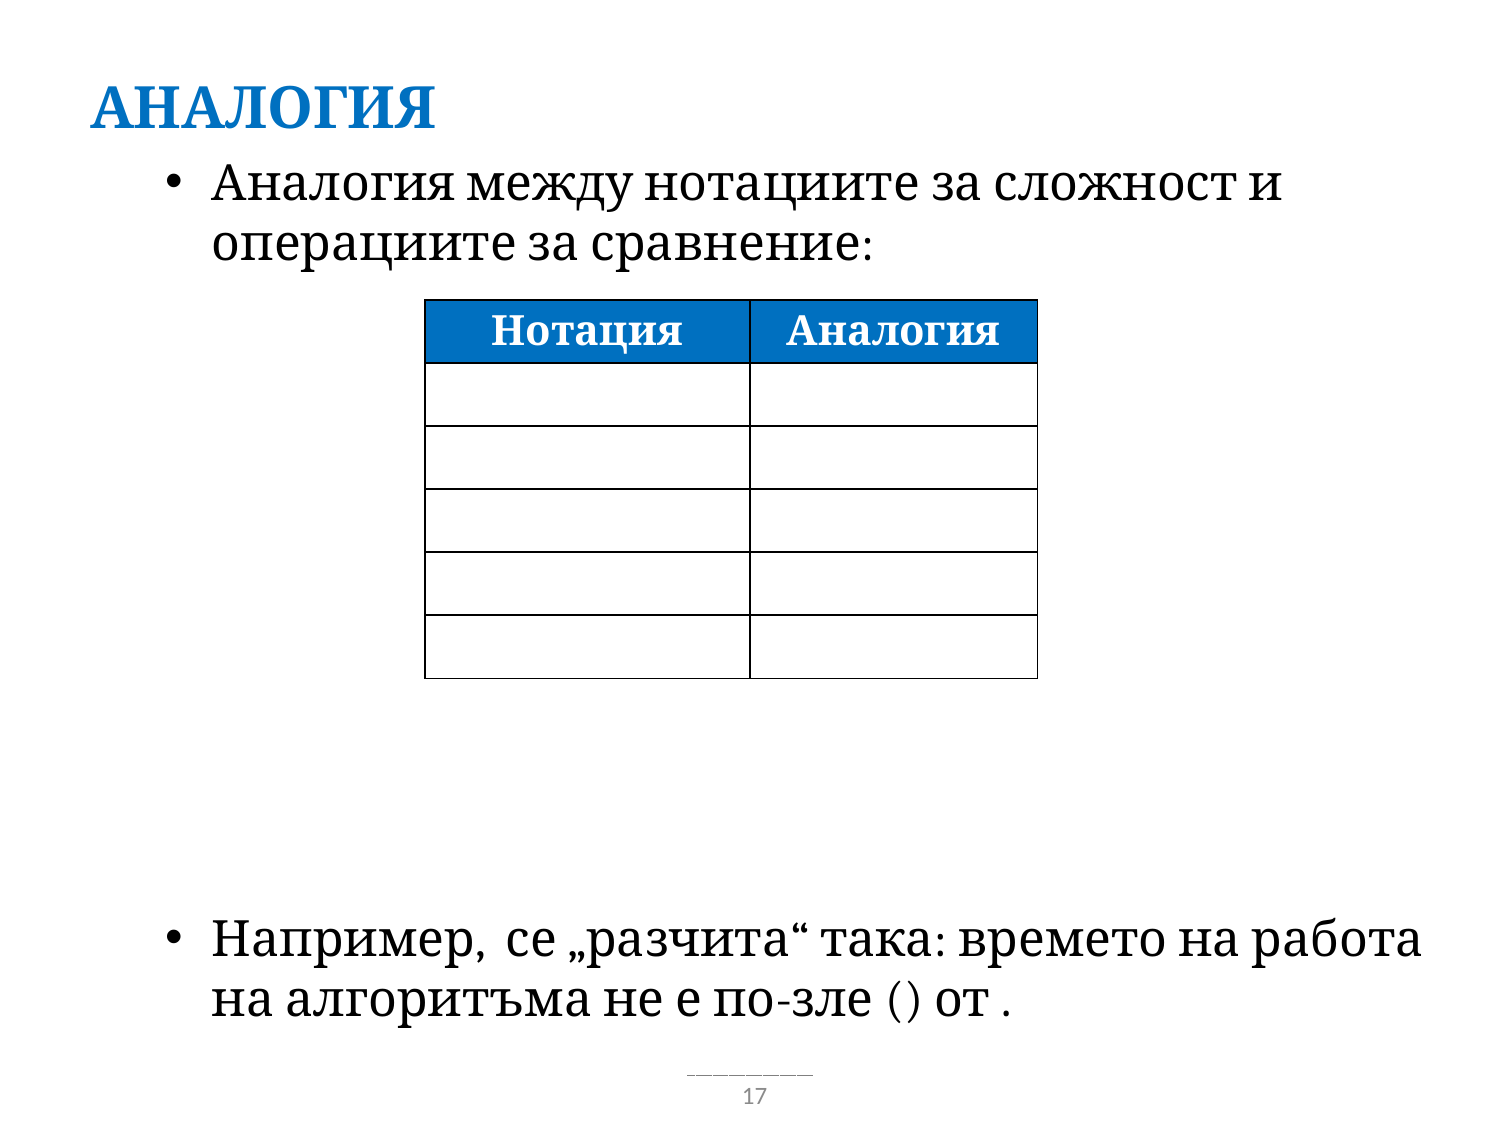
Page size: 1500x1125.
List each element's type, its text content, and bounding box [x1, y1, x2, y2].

slide_number 17 [579, 1065, 930, 1125]
